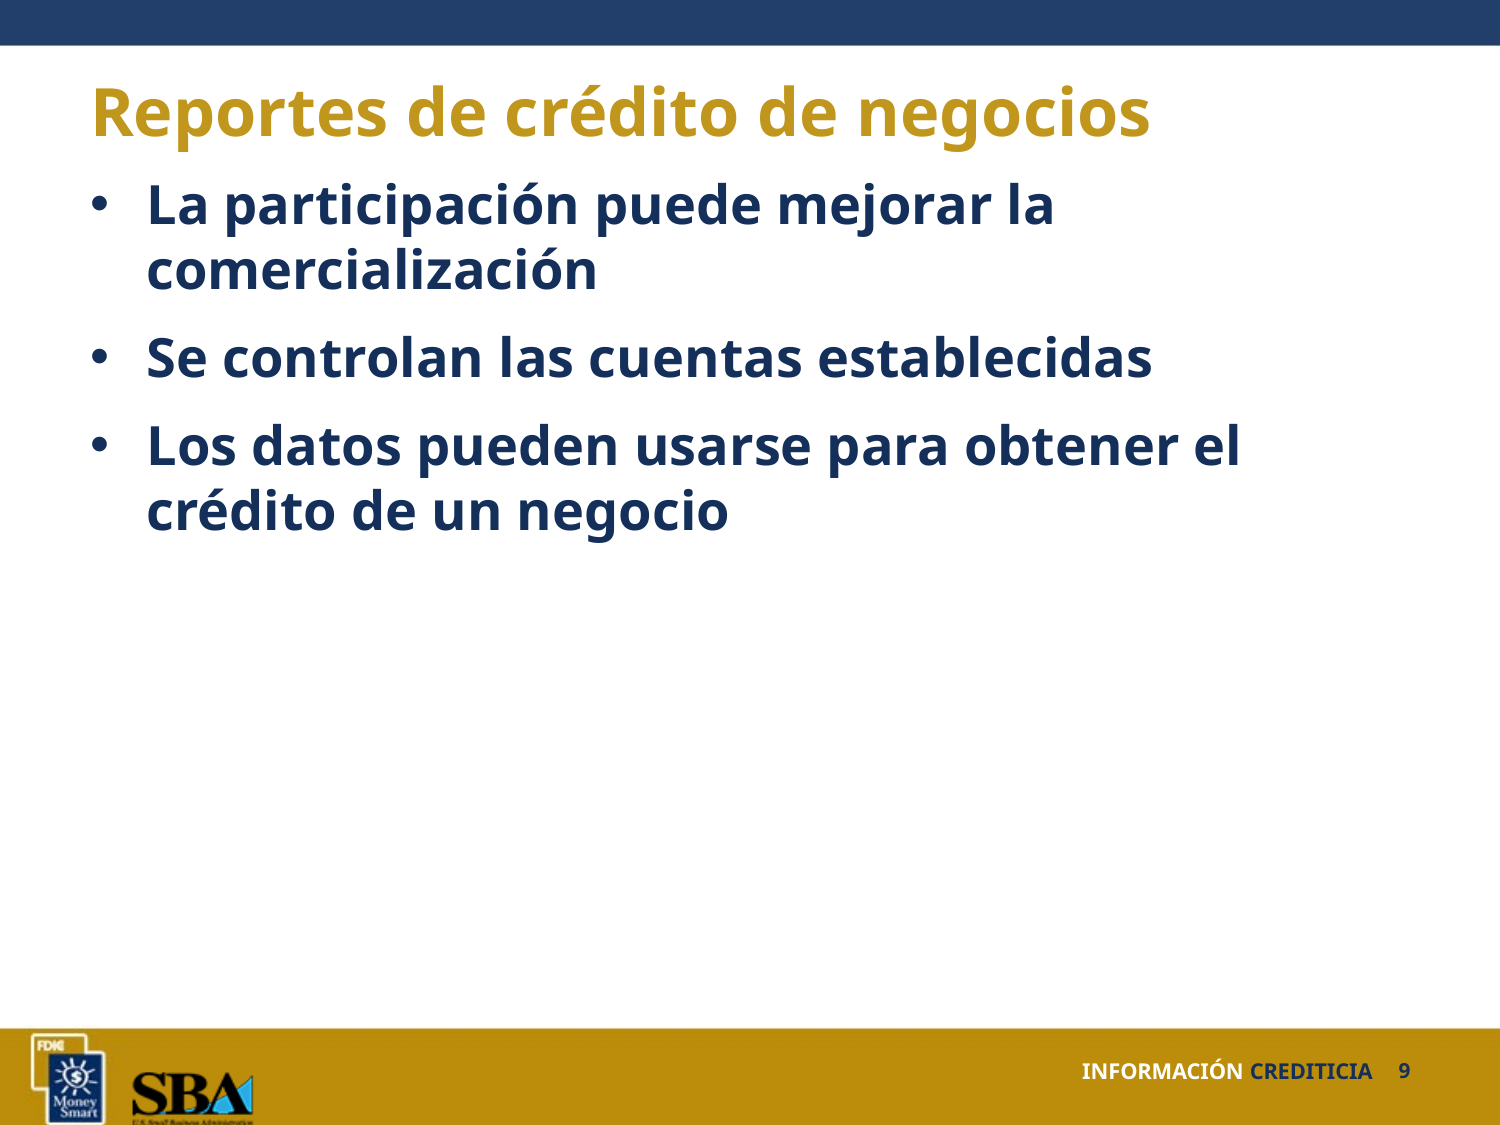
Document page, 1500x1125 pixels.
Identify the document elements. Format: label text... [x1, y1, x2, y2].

title Reportes de crédito de negocios [74, 62, 1426, 162]
picture [0, 0, 1500, 1125]
list La participación puede mejorar la comercialización Se controlan las cuentas establecidas Los datos pueden usarse para obtener el crédito de un negocio [74, 162, 1426, 863]
